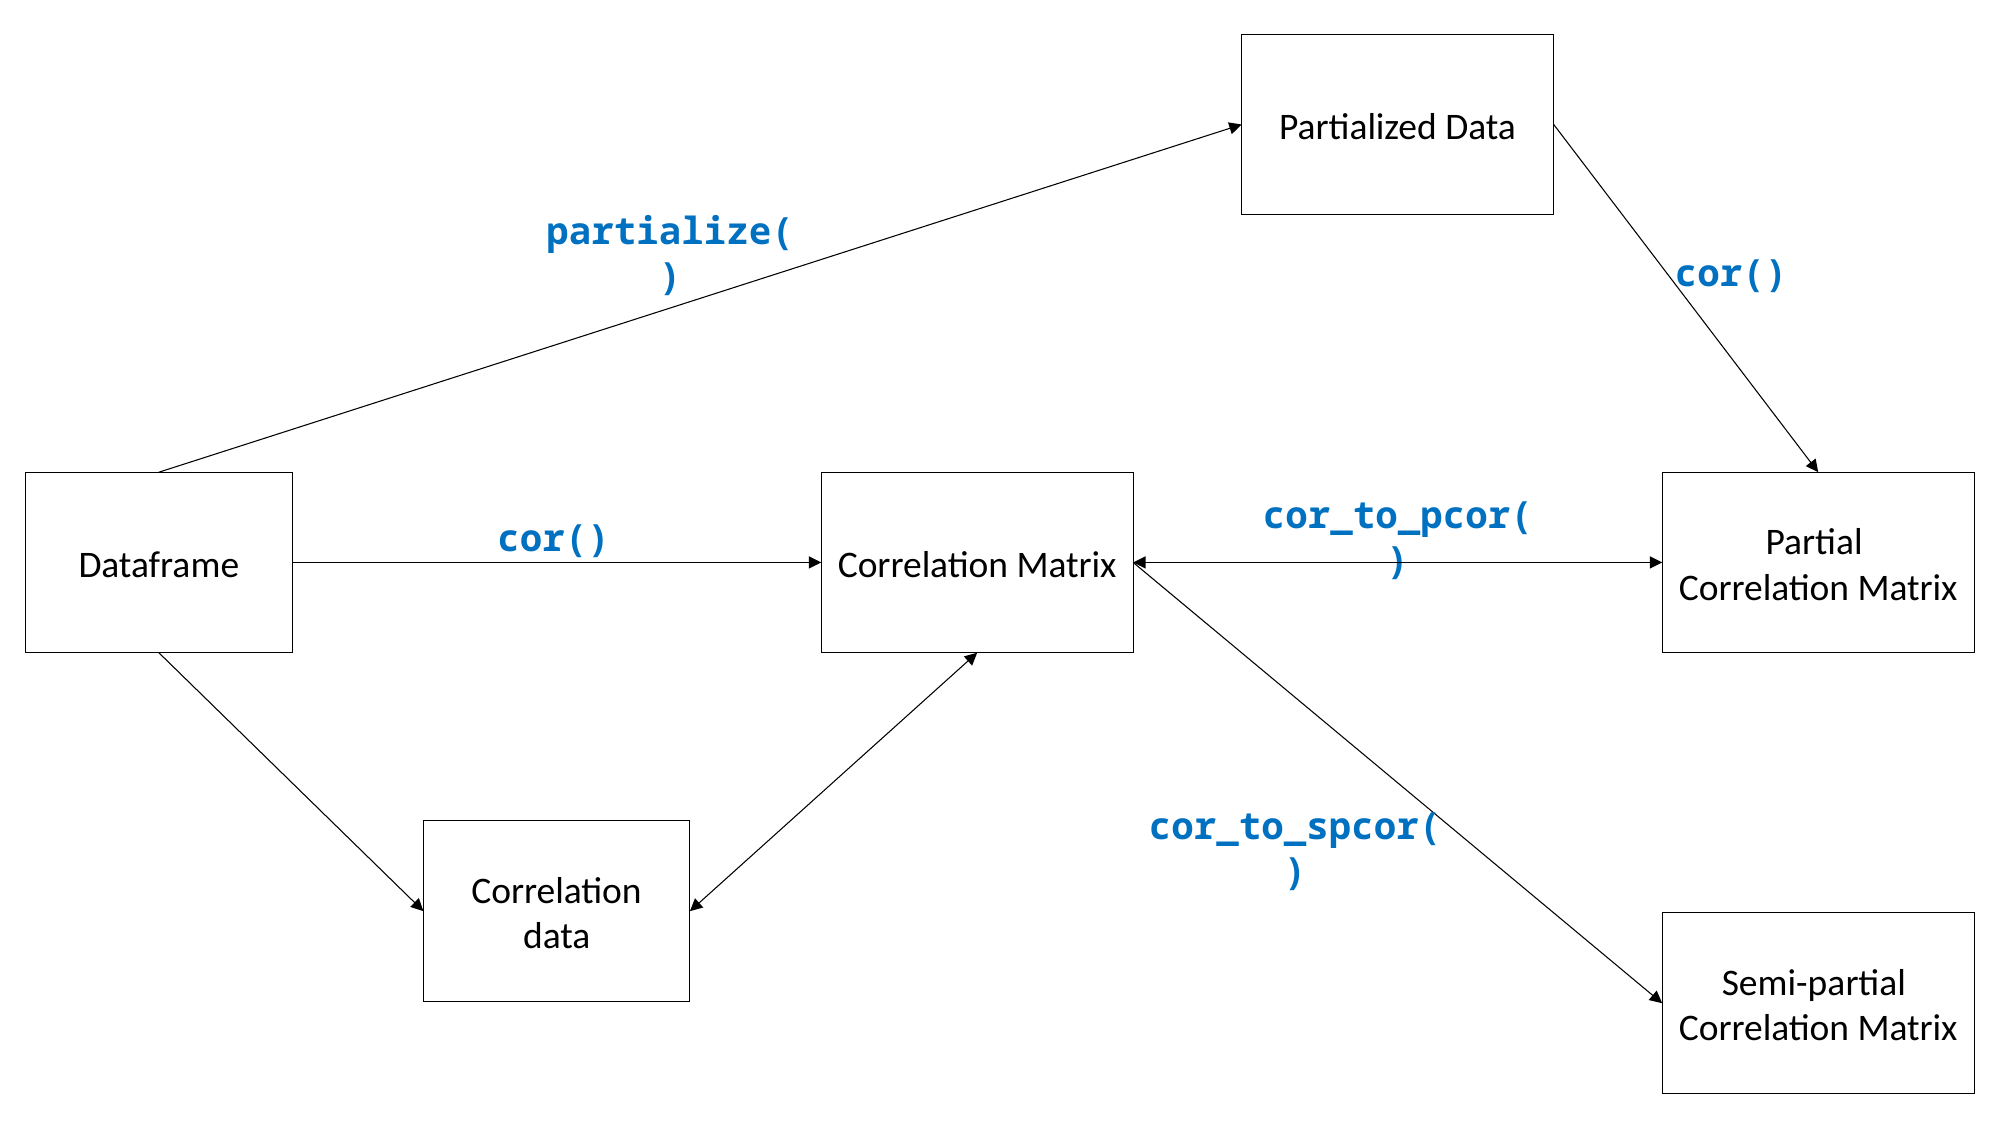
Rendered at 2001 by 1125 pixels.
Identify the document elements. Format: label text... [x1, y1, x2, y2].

text_box Partialized Data [1241, 34, 1554, 215]
text_box cor() [466, 510, 642, 562]
text_box Dataframe [25, 472, 293, 653]
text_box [1553, 124, 1819, 473]
text_box Correlation data [423, 820, 690, 1002]
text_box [158, 124, 1242, 473]
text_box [1133, 563, 1663, 1004]
text_box cor_to_pcor() [1245, 510, 1550, 562]
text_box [689, 652, 978, 912]
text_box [158, 652, 424, 912]
text_box Correlation Matrix [821, 473, 1134, 653]
text_box Partial Correlation Matrix [1662, 472, 1975, 653]
text_box Semi-partial Correlation Matrix [1662, 912, 1975, 1094]
